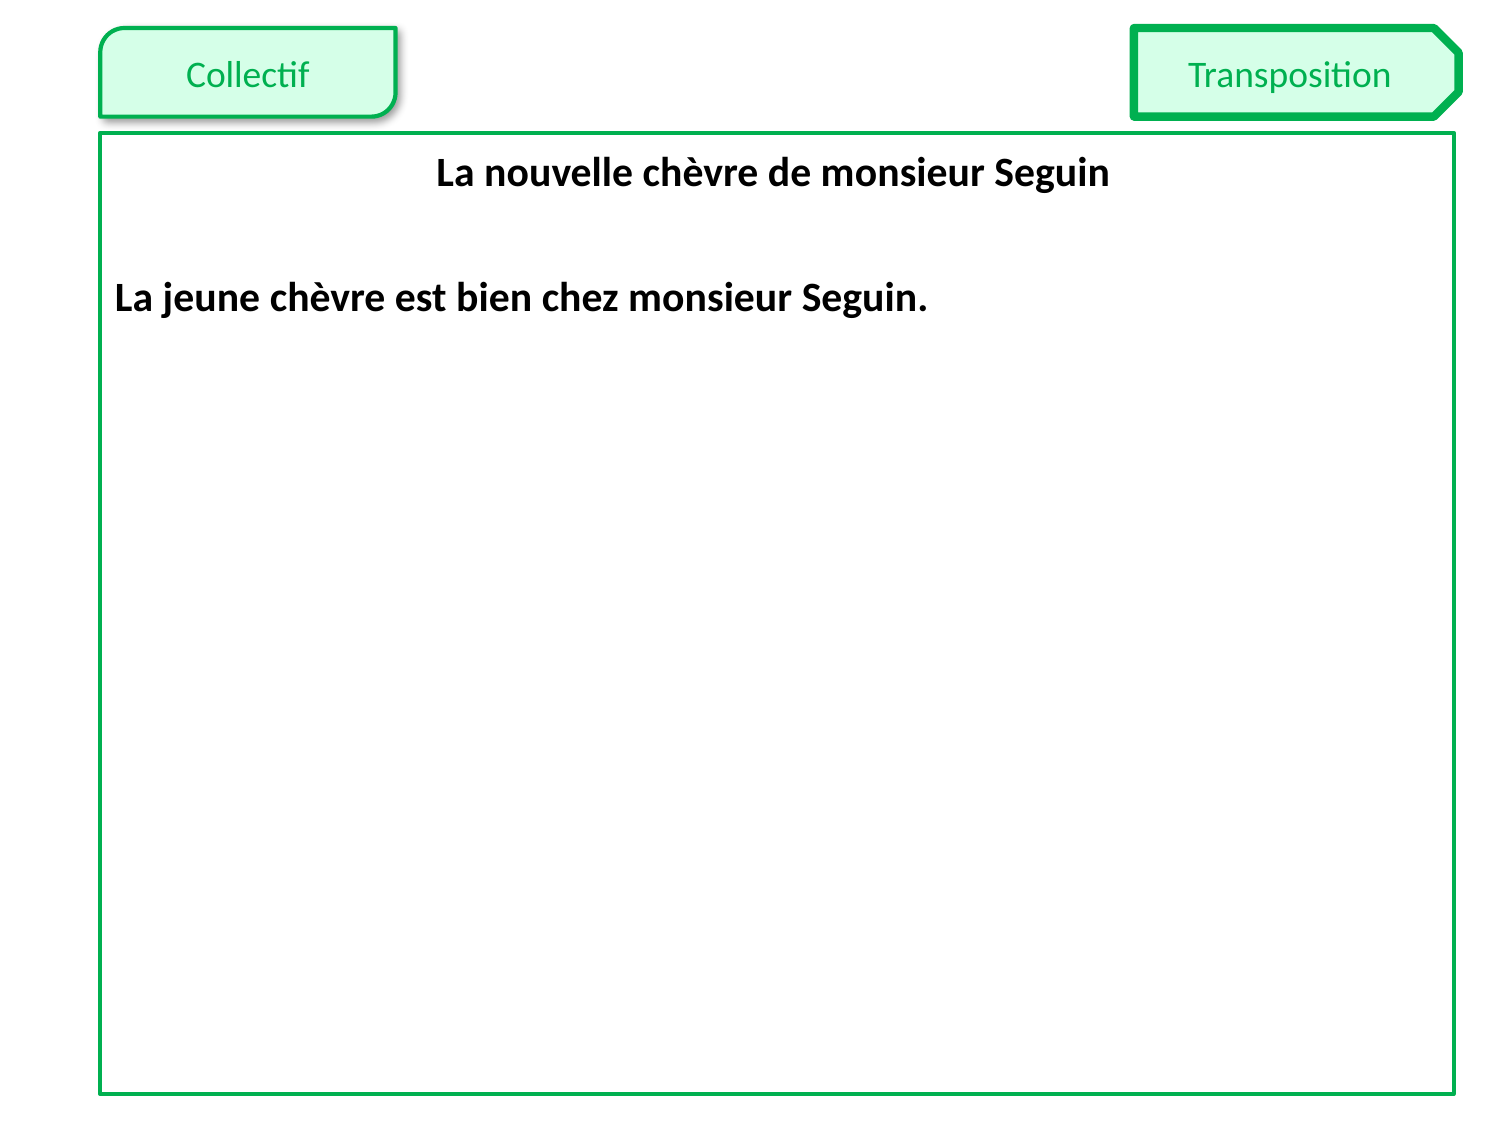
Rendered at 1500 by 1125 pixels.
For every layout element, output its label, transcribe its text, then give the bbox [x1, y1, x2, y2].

text_box La nouvelle chèvre de monsieur Seguin La jeune chèvre est bien chez monsieur Seguin. [100, 137, 1447, 327]
